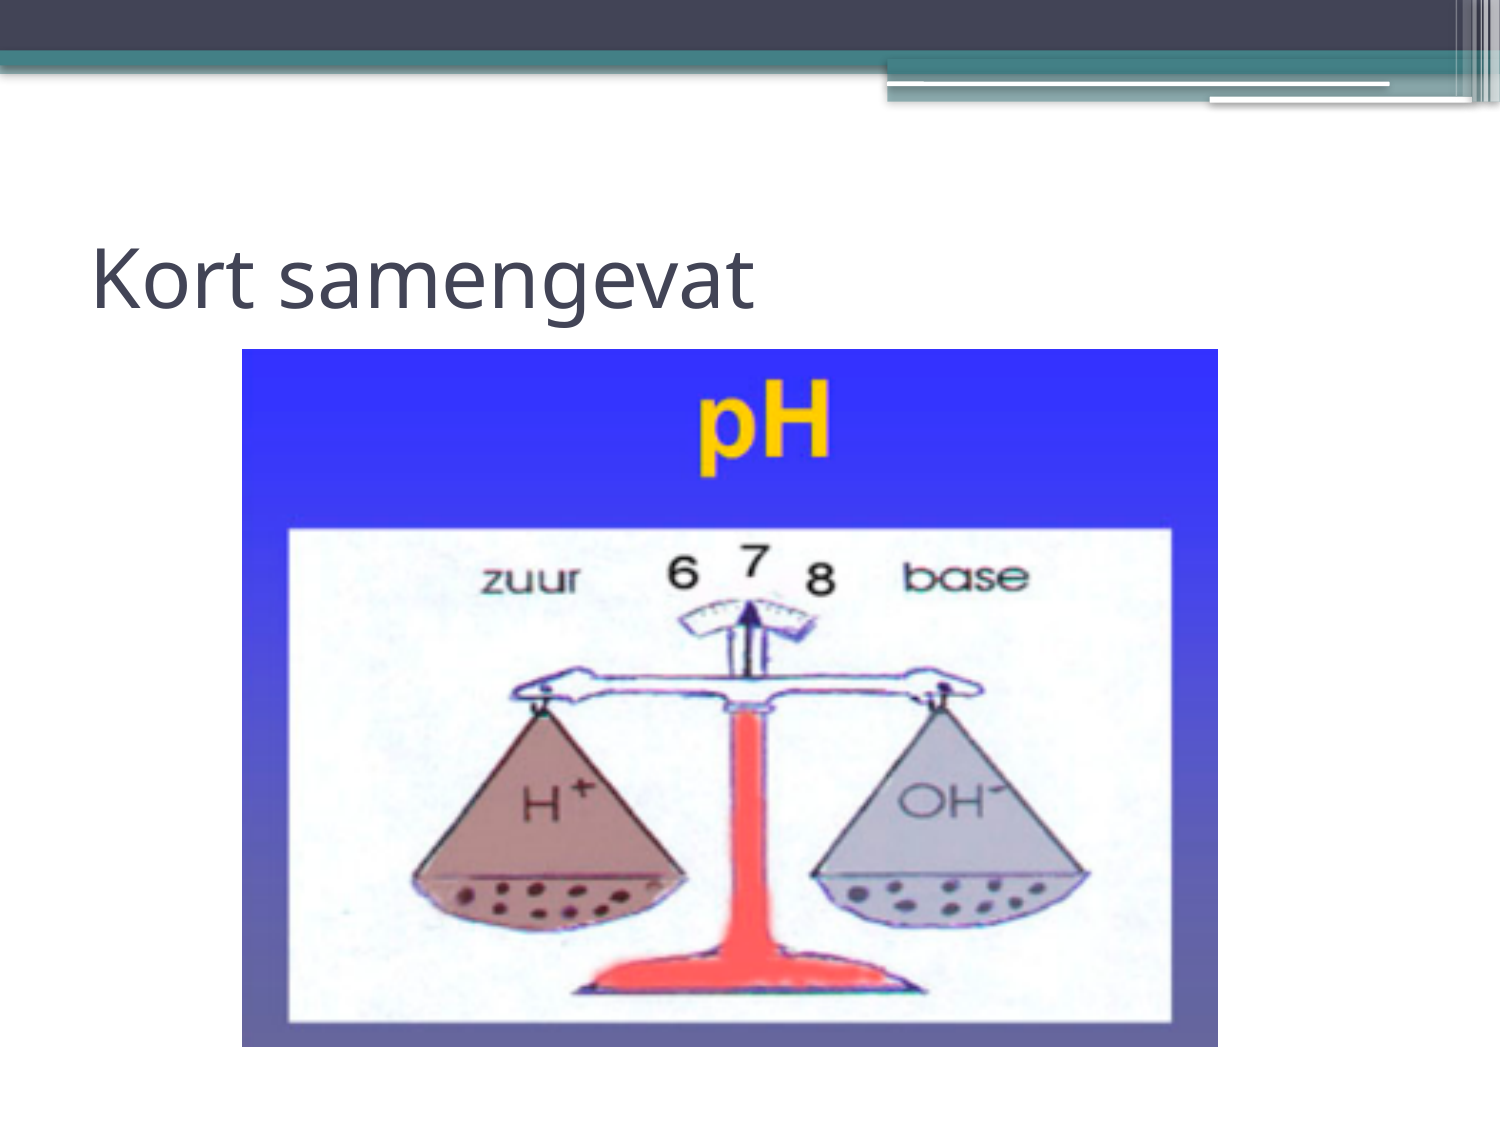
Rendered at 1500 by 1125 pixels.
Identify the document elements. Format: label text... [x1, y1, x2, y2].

title Kort samengevat [75, 187, 1425, 363]
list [241, 349, 1219, 1047]
